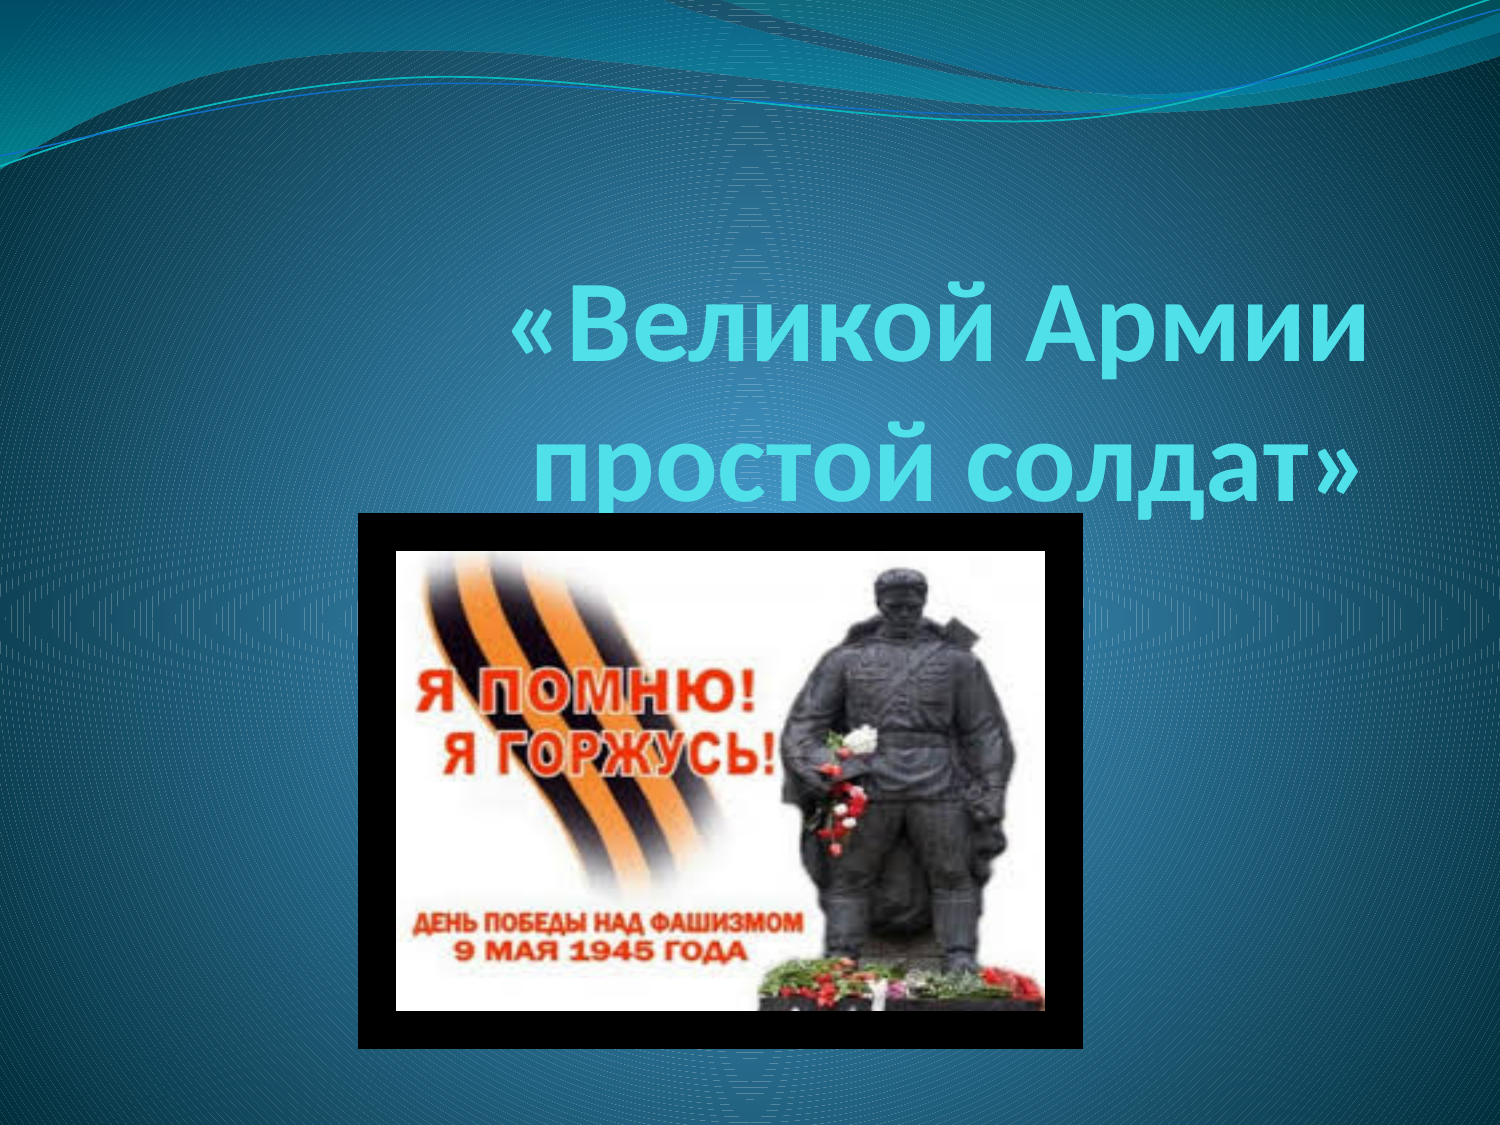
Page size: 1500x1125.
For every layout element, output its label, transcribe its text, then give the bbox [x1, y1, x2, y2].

picture [395, 550, 1046, 1012]
title «Великой Армии простой солдат» [87, 224, 1376, 525]
